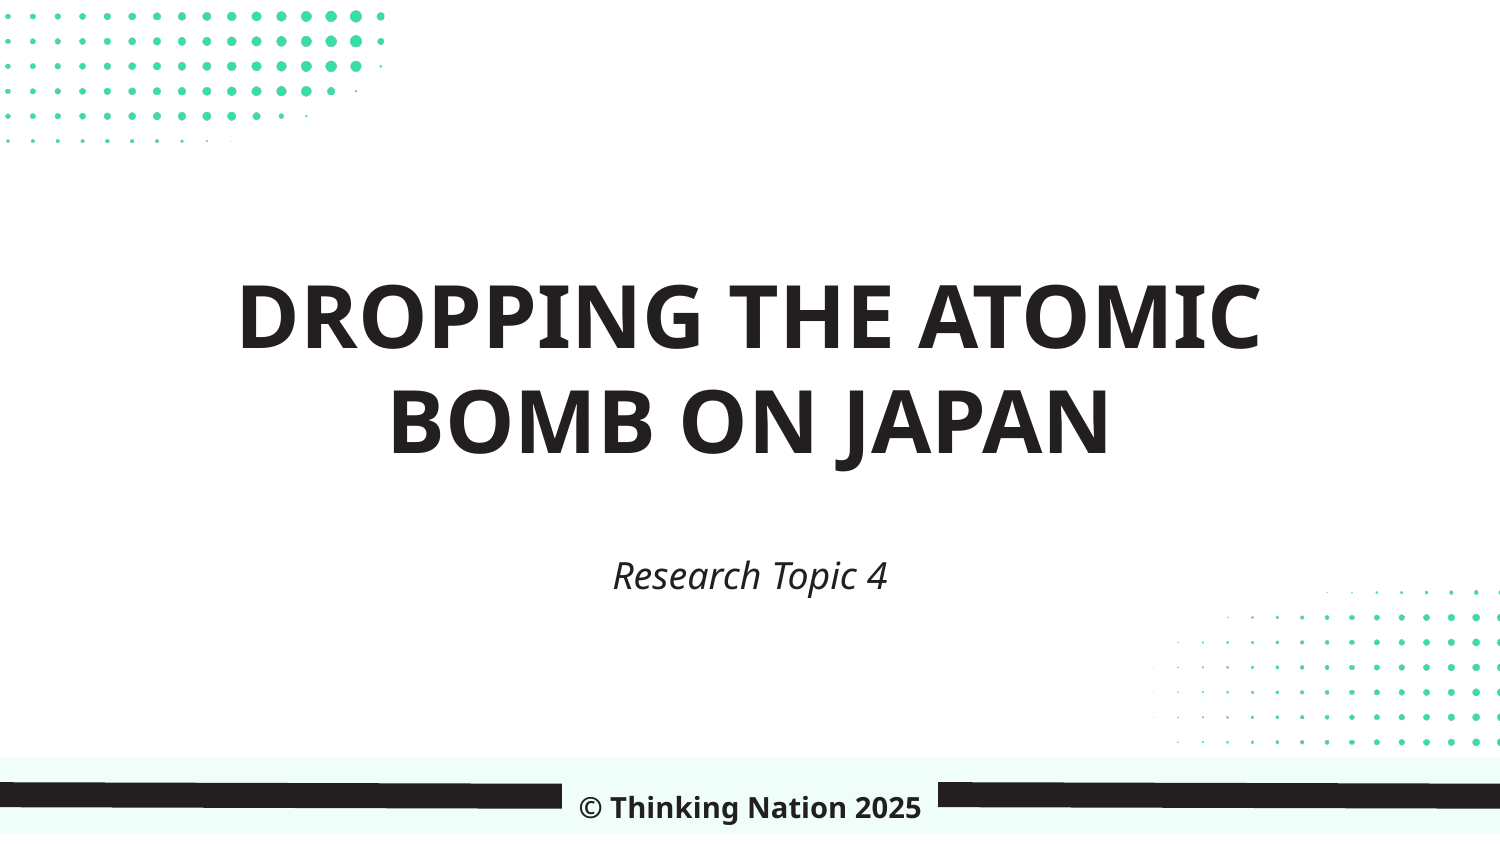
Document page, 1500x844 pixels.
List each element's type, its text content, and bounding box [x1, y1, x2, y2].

text_box [0, 0, 385, 144]
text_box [0, 756, 1500, 835]
text_box DROPPING THE ATOMIC BOMB ON JAPAN Research Topic 4 [209, 261, 1291, 598]
text_box [1128, 590, 1500, 755]
